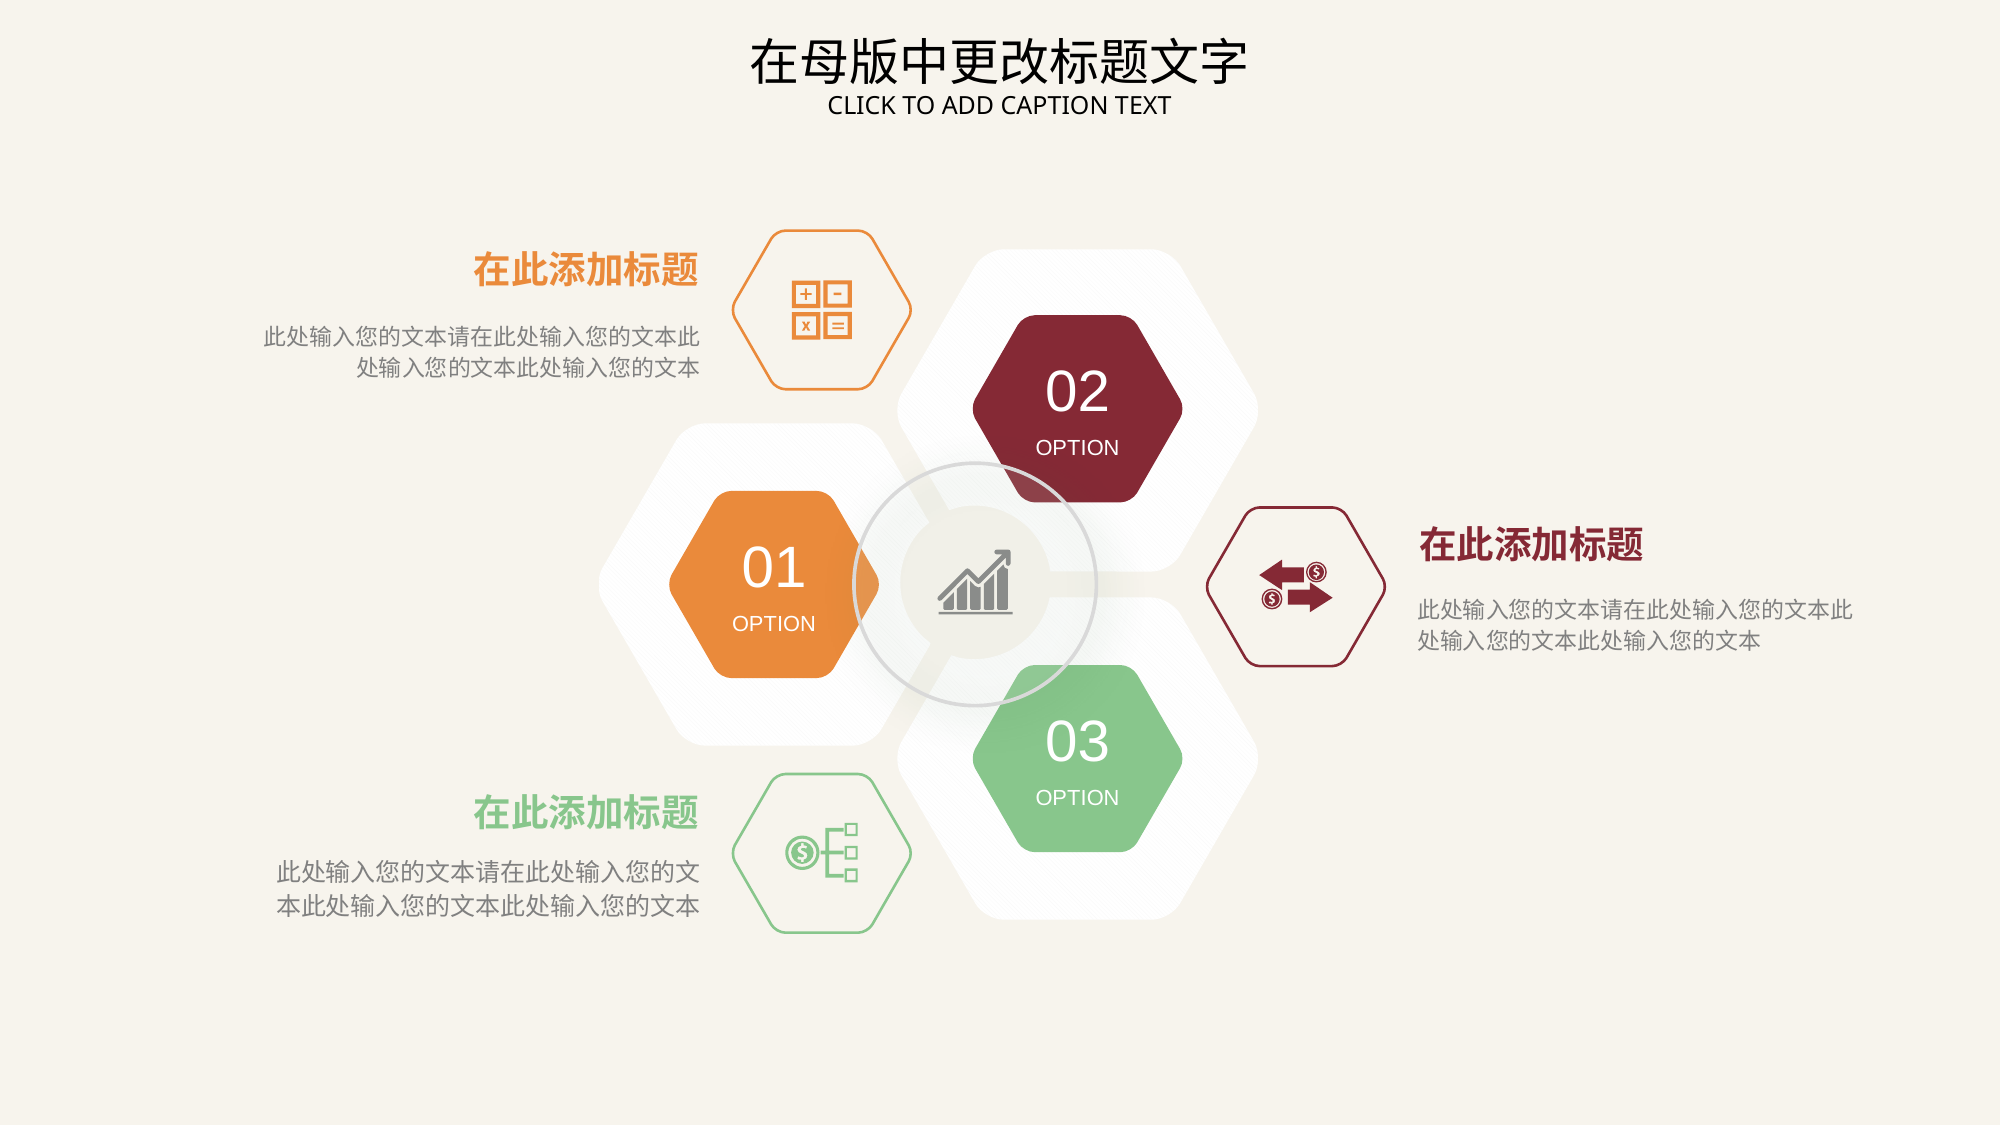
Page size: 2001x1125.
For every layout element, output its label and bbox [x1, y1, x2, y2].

text_box [257, 781, 716, 930]
text_box [732, 230, 912, 390]
text_box [732, 774, 912, 933]
text_box [668, 490, 880, 679]
text_box [241, 239, 716, 390]
text_box [1402, 514, 1875, 663]
text_box [972, 664, 1184, 853]
text_box [598, 249, 1259, 920]
text_box [1206, 507, 1386, 667]
text_box [972, 315, 1184, 503]
